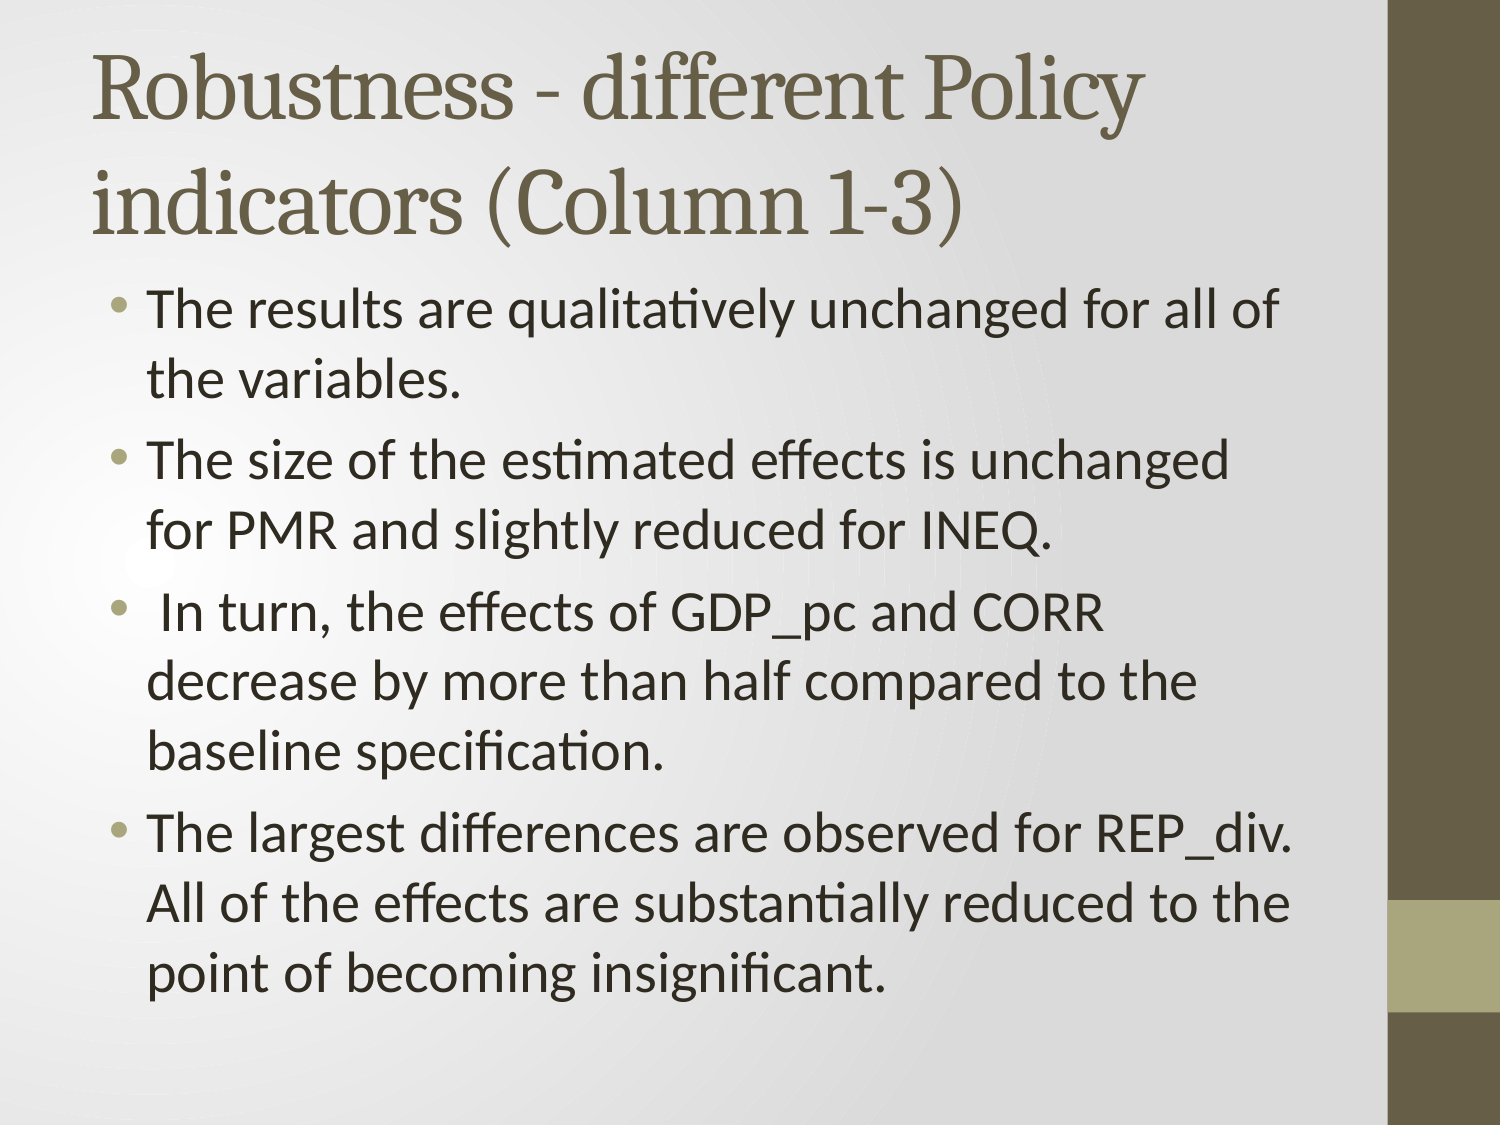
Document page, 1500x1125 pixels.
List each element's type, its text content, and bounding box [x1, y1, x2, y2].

title Robustness - different Policy indicators (Column 1-3) [75, 45, 1325, 233]
list The results are qualitatively unchanged for all of the variables. The size of the estimated effects is unchanged for PMR and slightly reduced for INEQ. In turn, the effects of GDP_pc and CORR decrease by more than half compared to the baseline specification. The largest differences are observed for REP_div. All of the effects are substantially reduced to the point of becoming insignificant. [75, 262, 1325, 1050]
